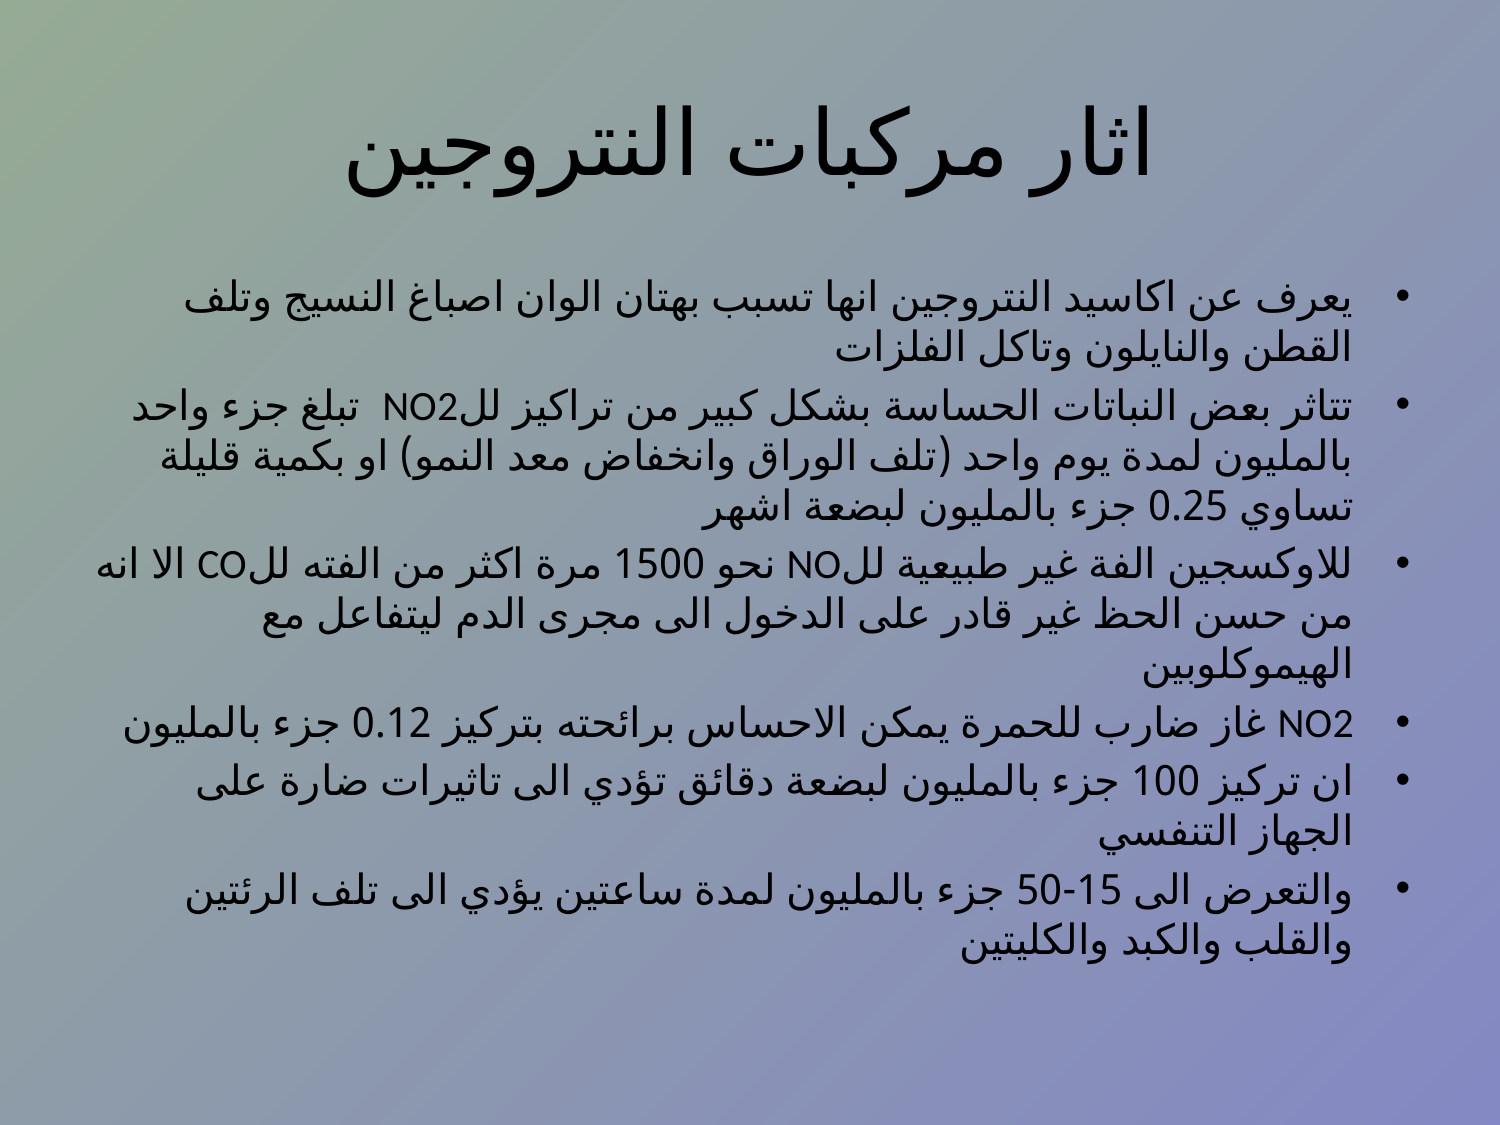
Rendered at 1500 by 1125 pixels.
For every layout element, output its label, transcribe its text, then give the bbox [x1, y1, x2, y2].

list يعرف عن اكاسيد النتروجين انها تسبب بهتان الوان اصباغ النسيج وتلف القطن والنايلون وتاكل الفلزات تتاثر بعض النباتات الحساسة بشكل كبير من تراكيز للNO2 تبلغ جزء واحد بالمليون لمدة يوم واحد (تلف الوراق وانخفاض معد النمو) او بكمية قليلة تساوي 0.25 جزء بالمليون لبضعة اشهر للاوكسجين الفة غير طبيعية للNO نحو 1500 مرة اكثر من الفته للCO الا انه من حسن الحظ غير قادر على الدخول الى مجرى الدم ليتفاعل مع الهيموكلوبين NO2 غاز ضارب للحمرة يمكن الاحساس برائحته بتركيز 0.12 جزء بالمليون ان تركيز 100 جزء بالمليون لبضعة دقائق تؤدي الى تاثيرات ضارة على الجهاز التنفسي والتعرض الى 15-50 جزء بالمليون لمدة ساعتين يؤدي الى تلف الرئتين والقلب والكبد والكليتين [75, 262, 1425, 1005]
title اثار مركبات النتروجين [75, 45, 1425, 233]
